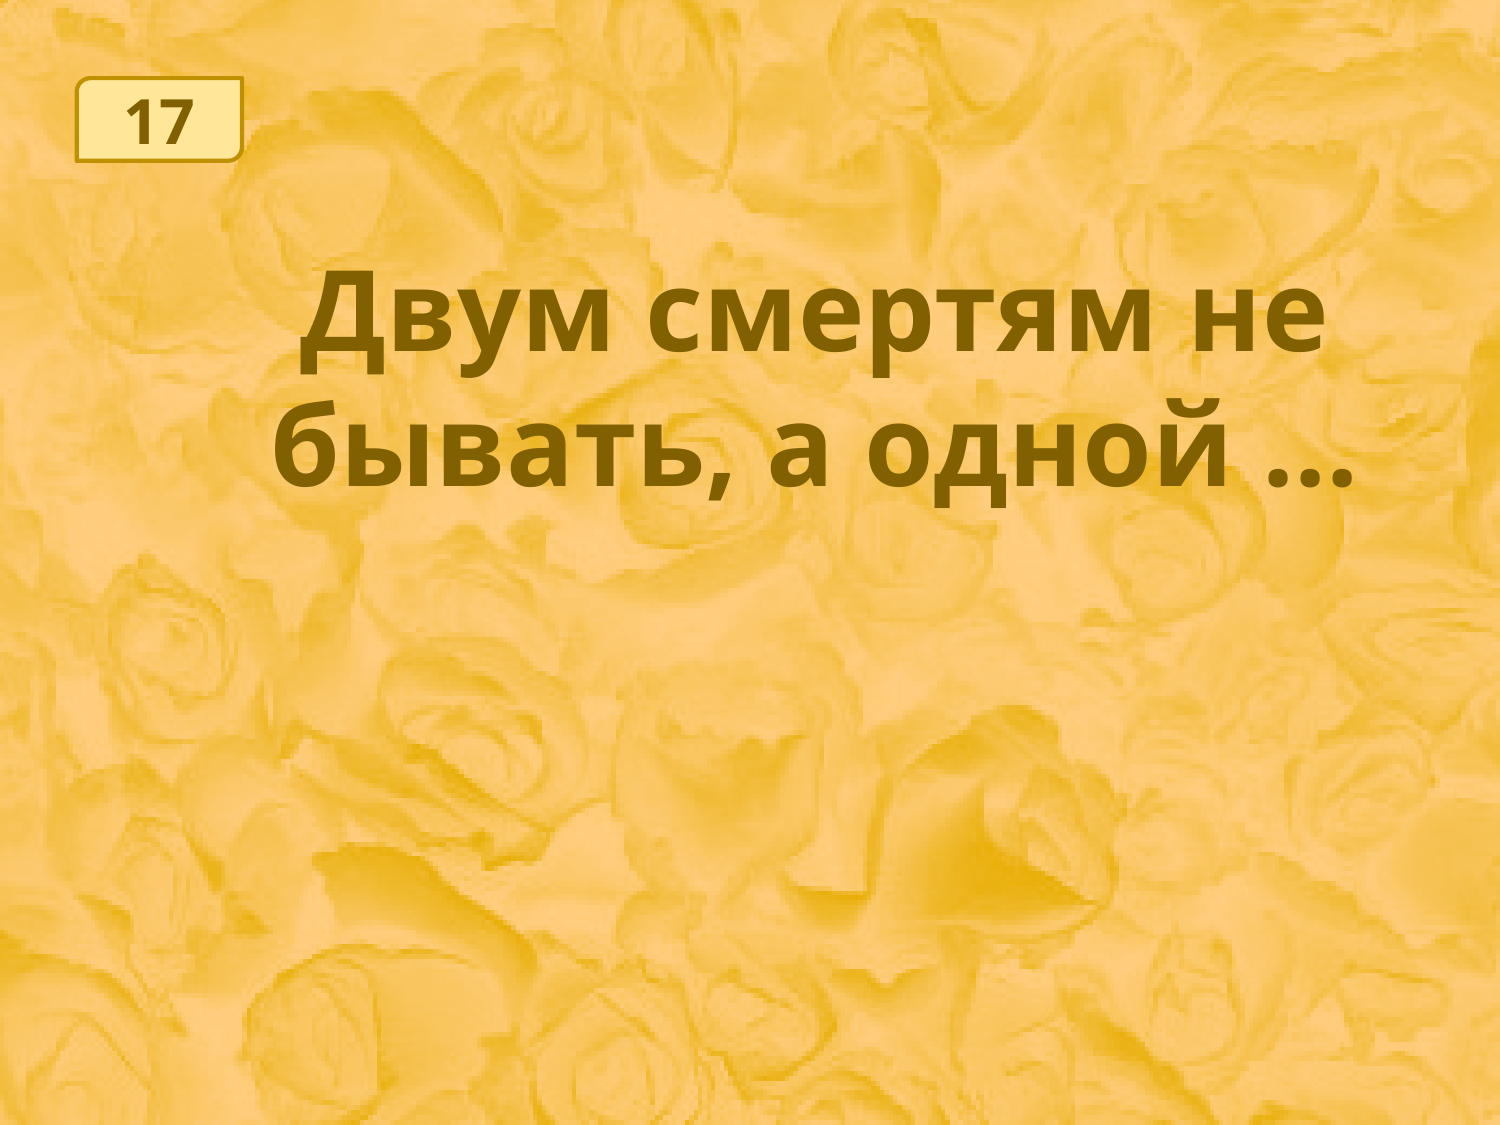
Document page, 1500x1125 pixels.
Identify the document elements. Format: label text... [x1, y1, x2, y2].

text_box 17 [74, 76, 245, 163]
text_box Двум смертям не бывать, а одной … [242, 231, 1388, 517]
